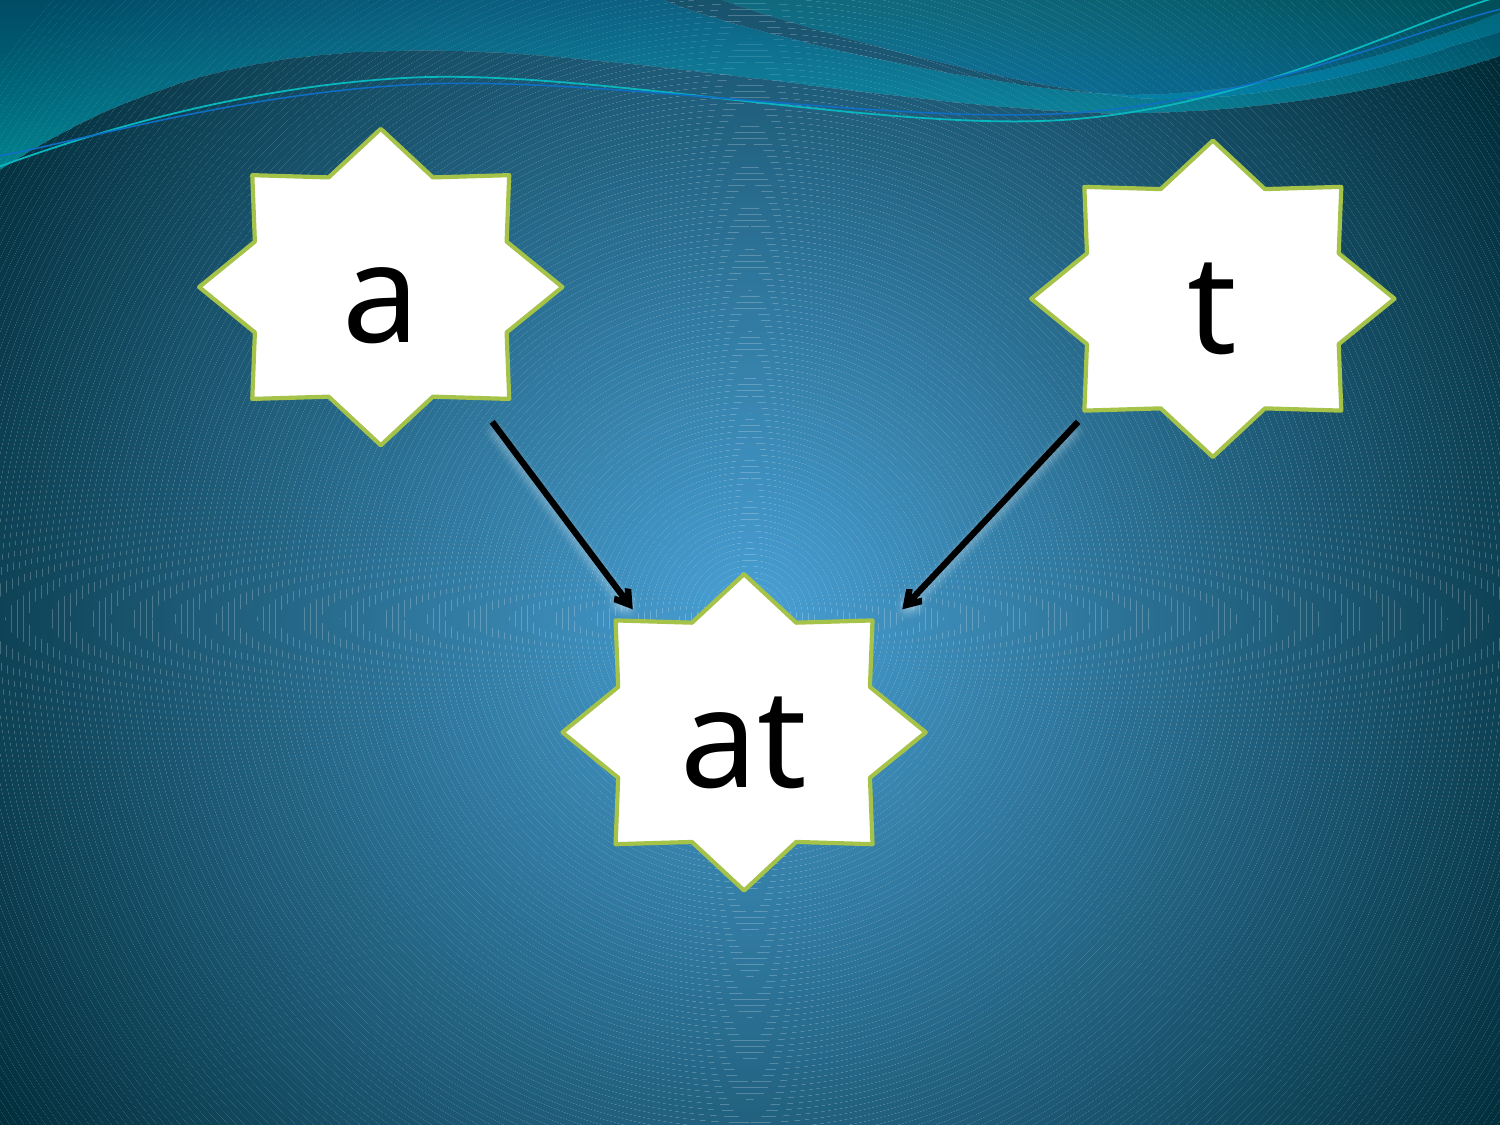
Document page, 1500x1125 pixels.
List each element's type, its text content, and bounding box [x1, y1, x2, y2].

text_box at [560, 572, 928, 893]
text_box t [1029, 139, 1397, 459]
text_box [468, 445, 657, 587]
text_box a [197, 127, 565, 447]
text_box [896, 427, 1085, 604]
